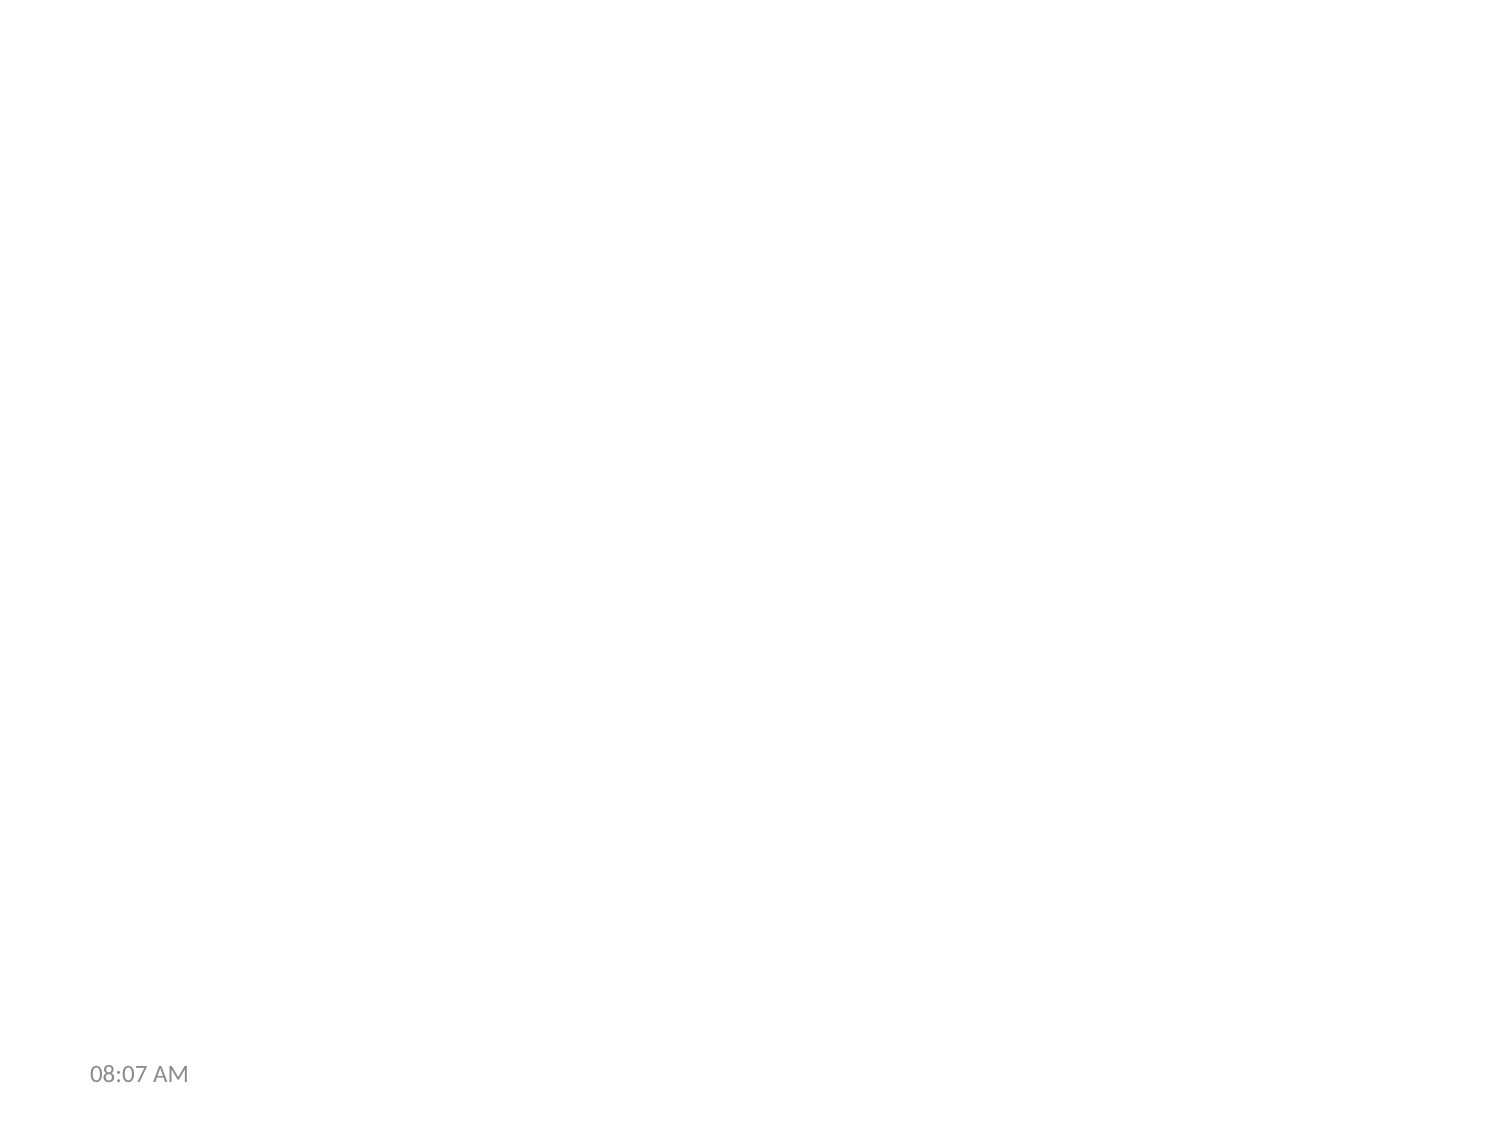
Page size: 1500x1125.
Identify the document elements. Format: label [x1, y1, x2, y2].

slide_number [75, 1042, 425, 1103]
